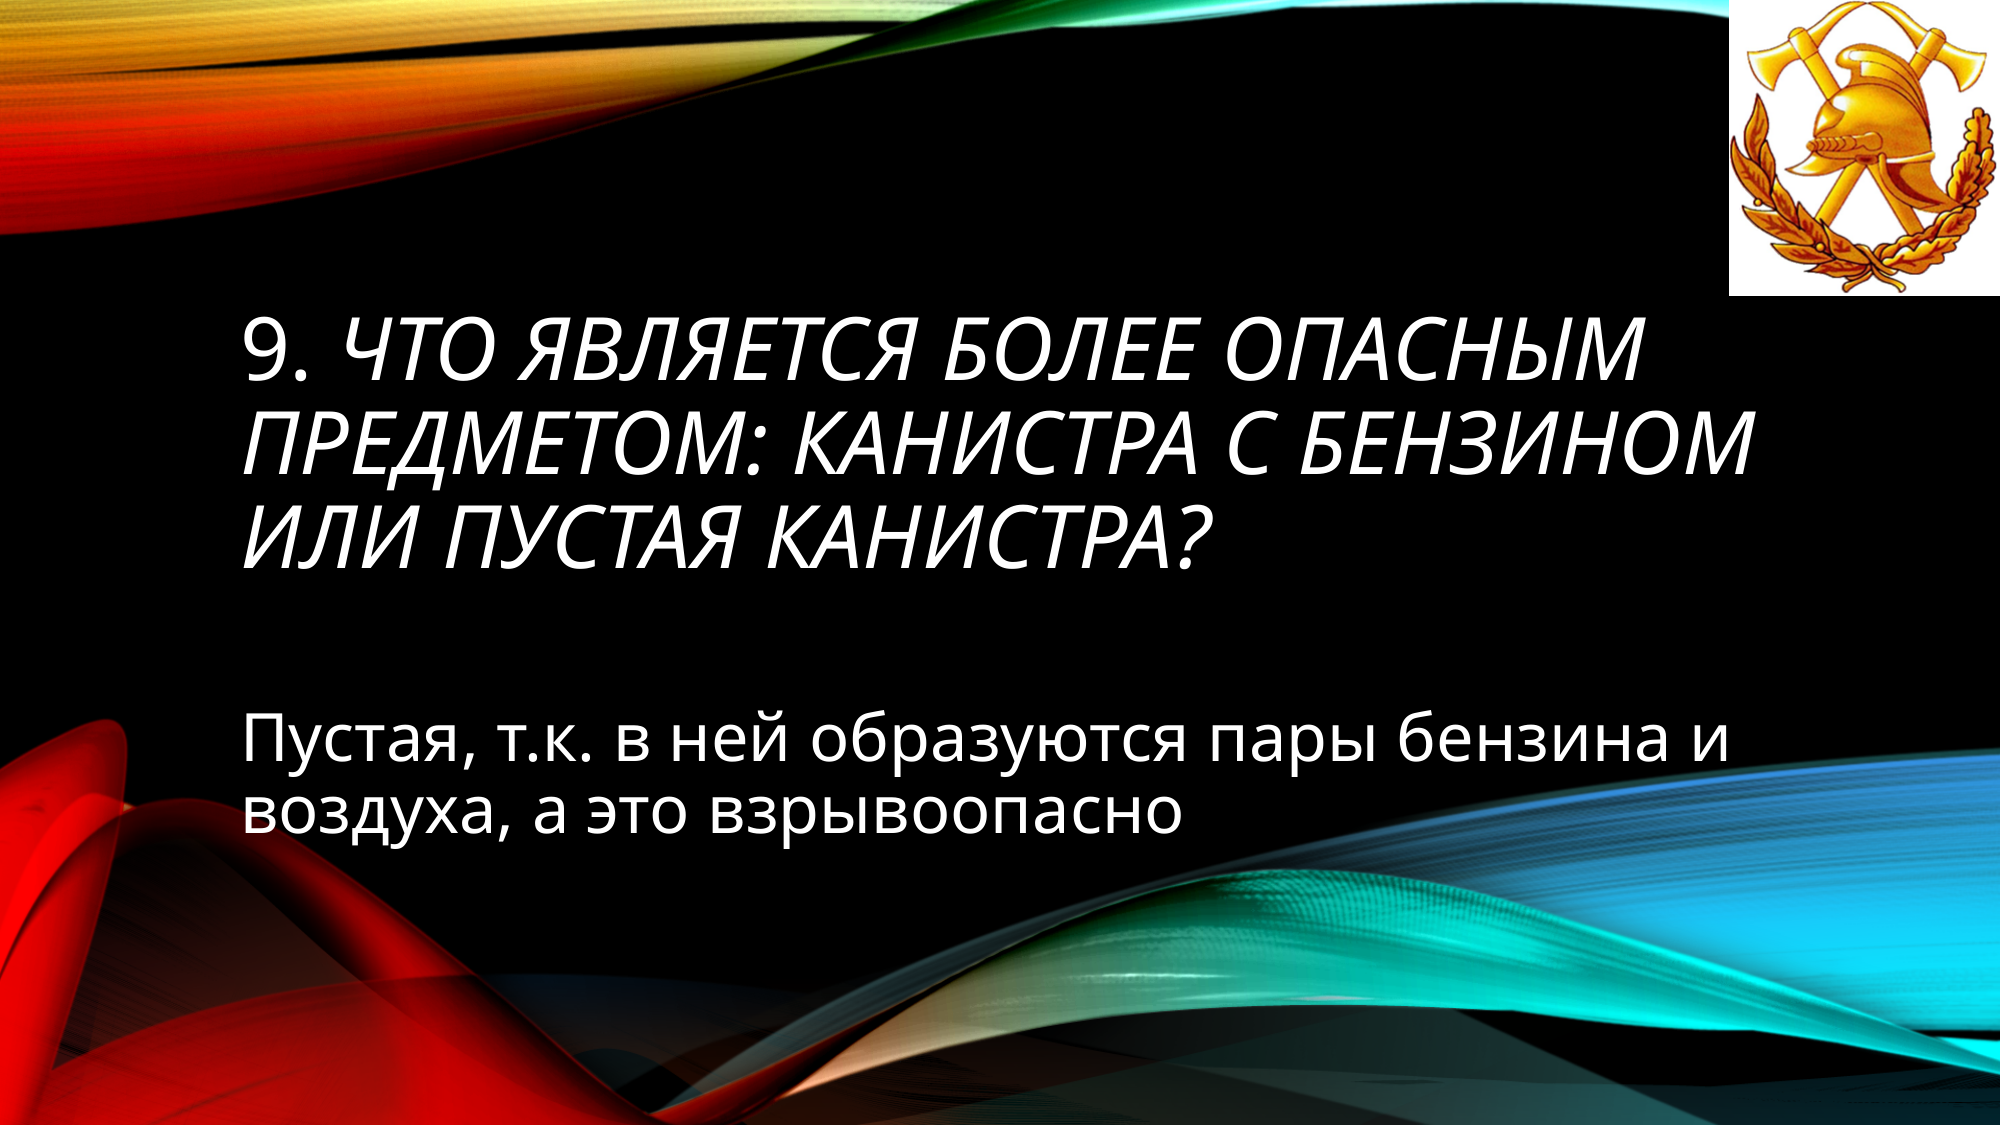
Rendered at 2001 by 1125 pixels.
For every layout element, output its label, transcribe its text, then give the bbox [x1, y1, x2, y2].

subtitle Пустая, т.к. в ней образуются пары бензина и воздуха, а это взрывоопасно [225, 595, 1775, 891]
picture [0, 0, 2000, 297]
title 9. Что является более опасным предметом: канистра с бензином или пустая канистра? [225, 295, 1775, 595]
picture [0, 717, 2000, 1125]
